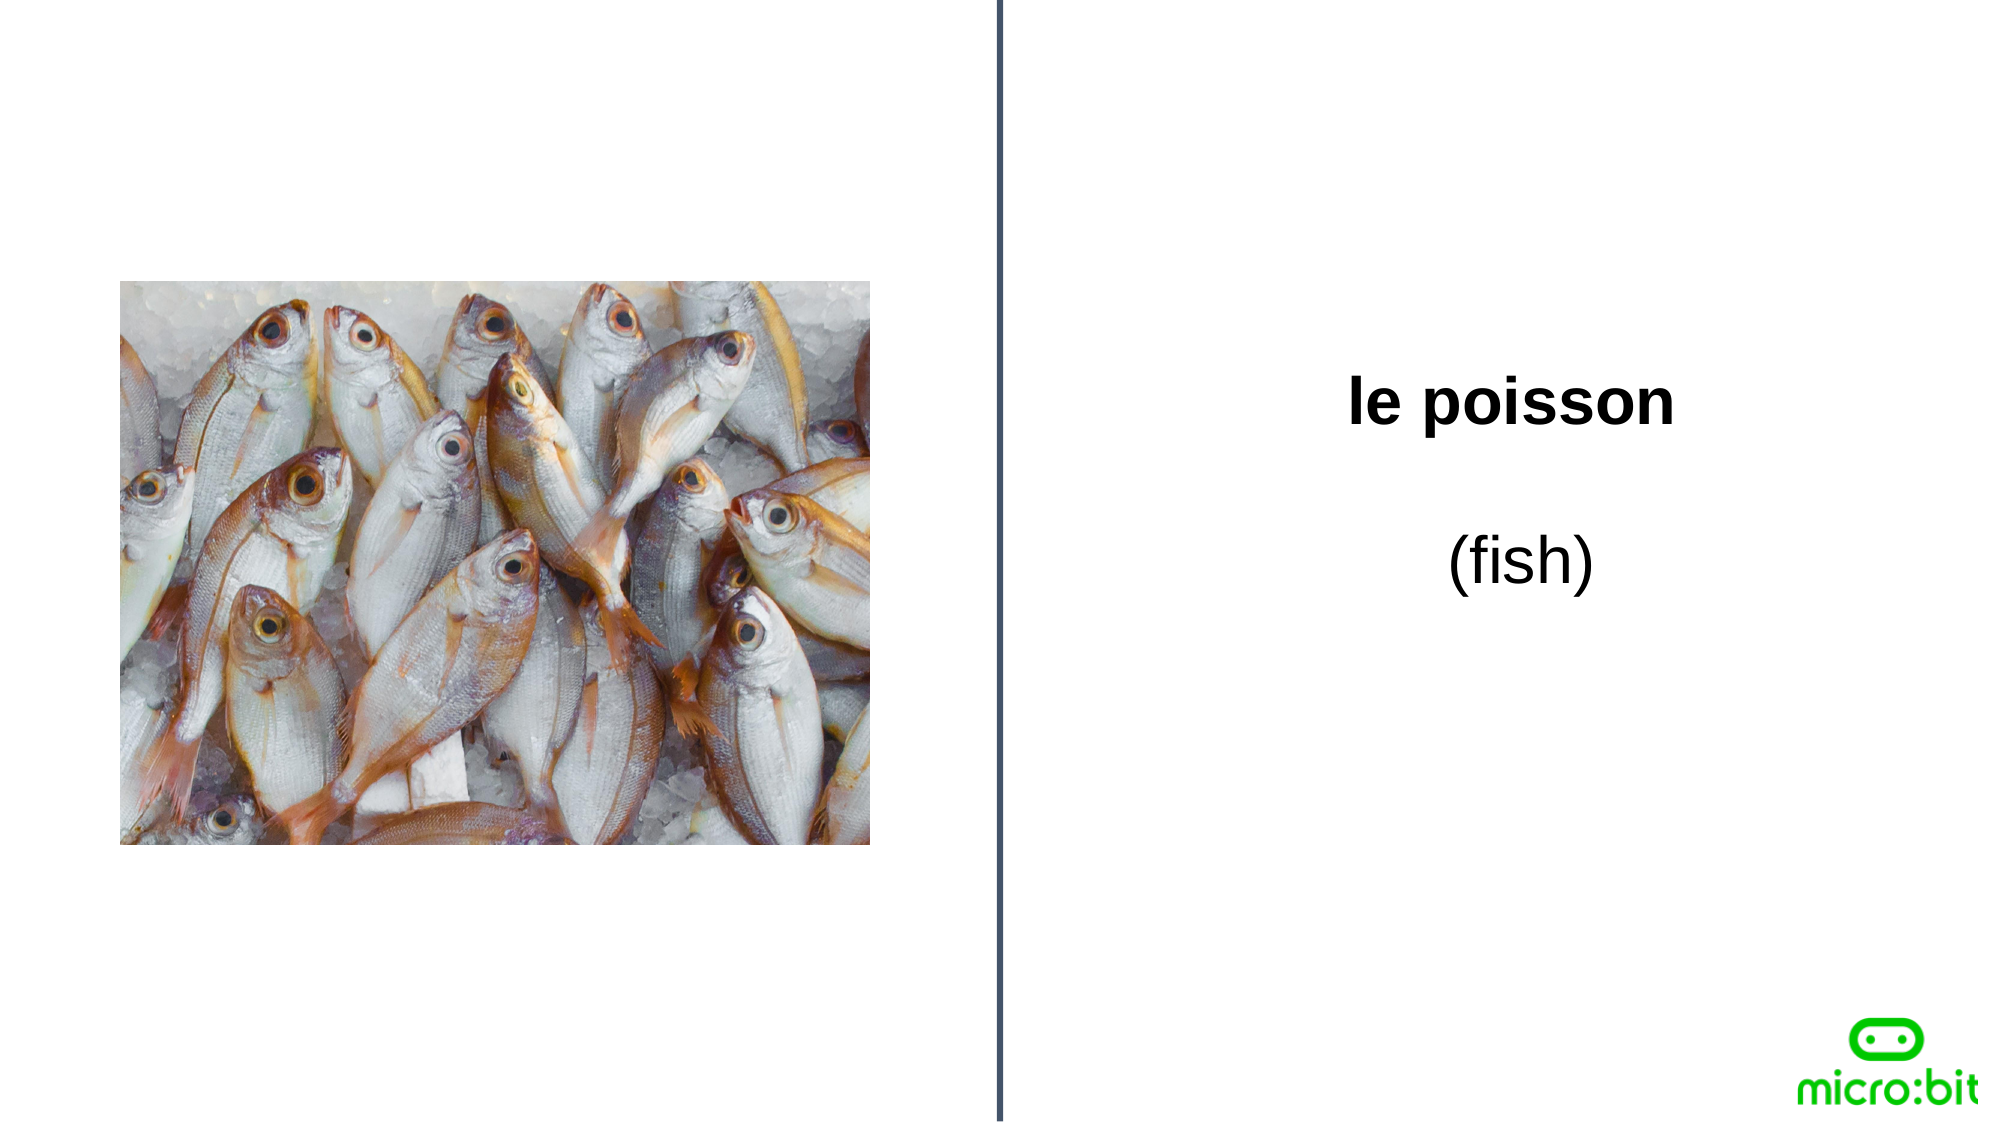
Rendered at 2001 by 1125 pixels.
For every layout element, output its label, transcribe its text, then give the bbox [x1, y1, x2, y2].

picture [120, 281, 870, 845]
picture [1797, 1017, 1978, 1106]
text_box le poisson (fish) [1130, 342, 1913, 760]
